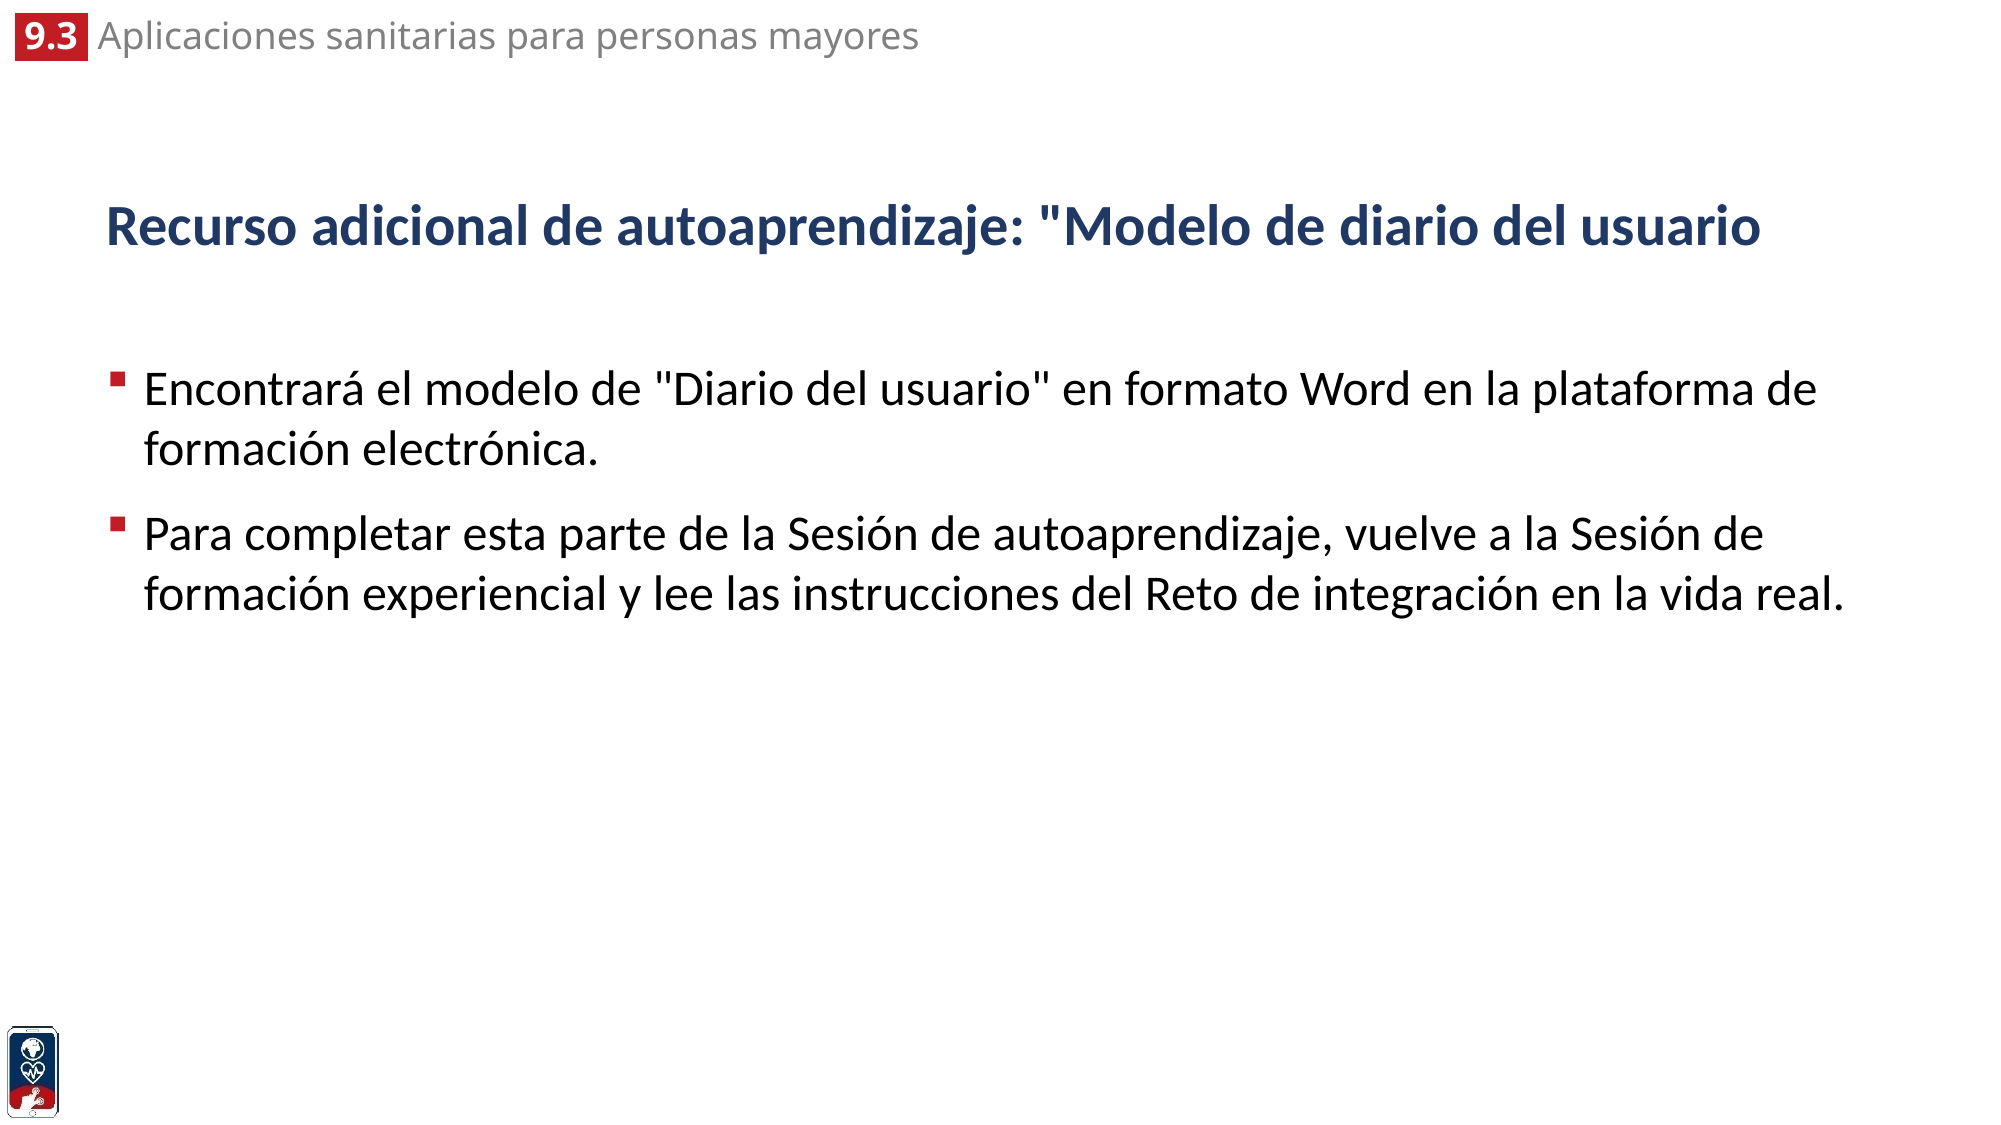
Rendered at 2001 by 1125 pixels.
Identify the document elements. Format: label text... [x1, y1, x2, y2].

list Encontrará el modelo de "Diario del usuario" en formato Word en la plataforma de formación electrónica. Para completar esta parte de la Sesión de autoaprendizaje, vuelve a la Sesión de formación experiencial y lee las instrucciones del Reto de integración en la vida real. [91, 347, 1931, 704]
picture [7, 1026, 59, 1118]
title Recurso adicional de autoaprendizaje: "Modelo de diario del usuario [91, 177, 1906, 277]
